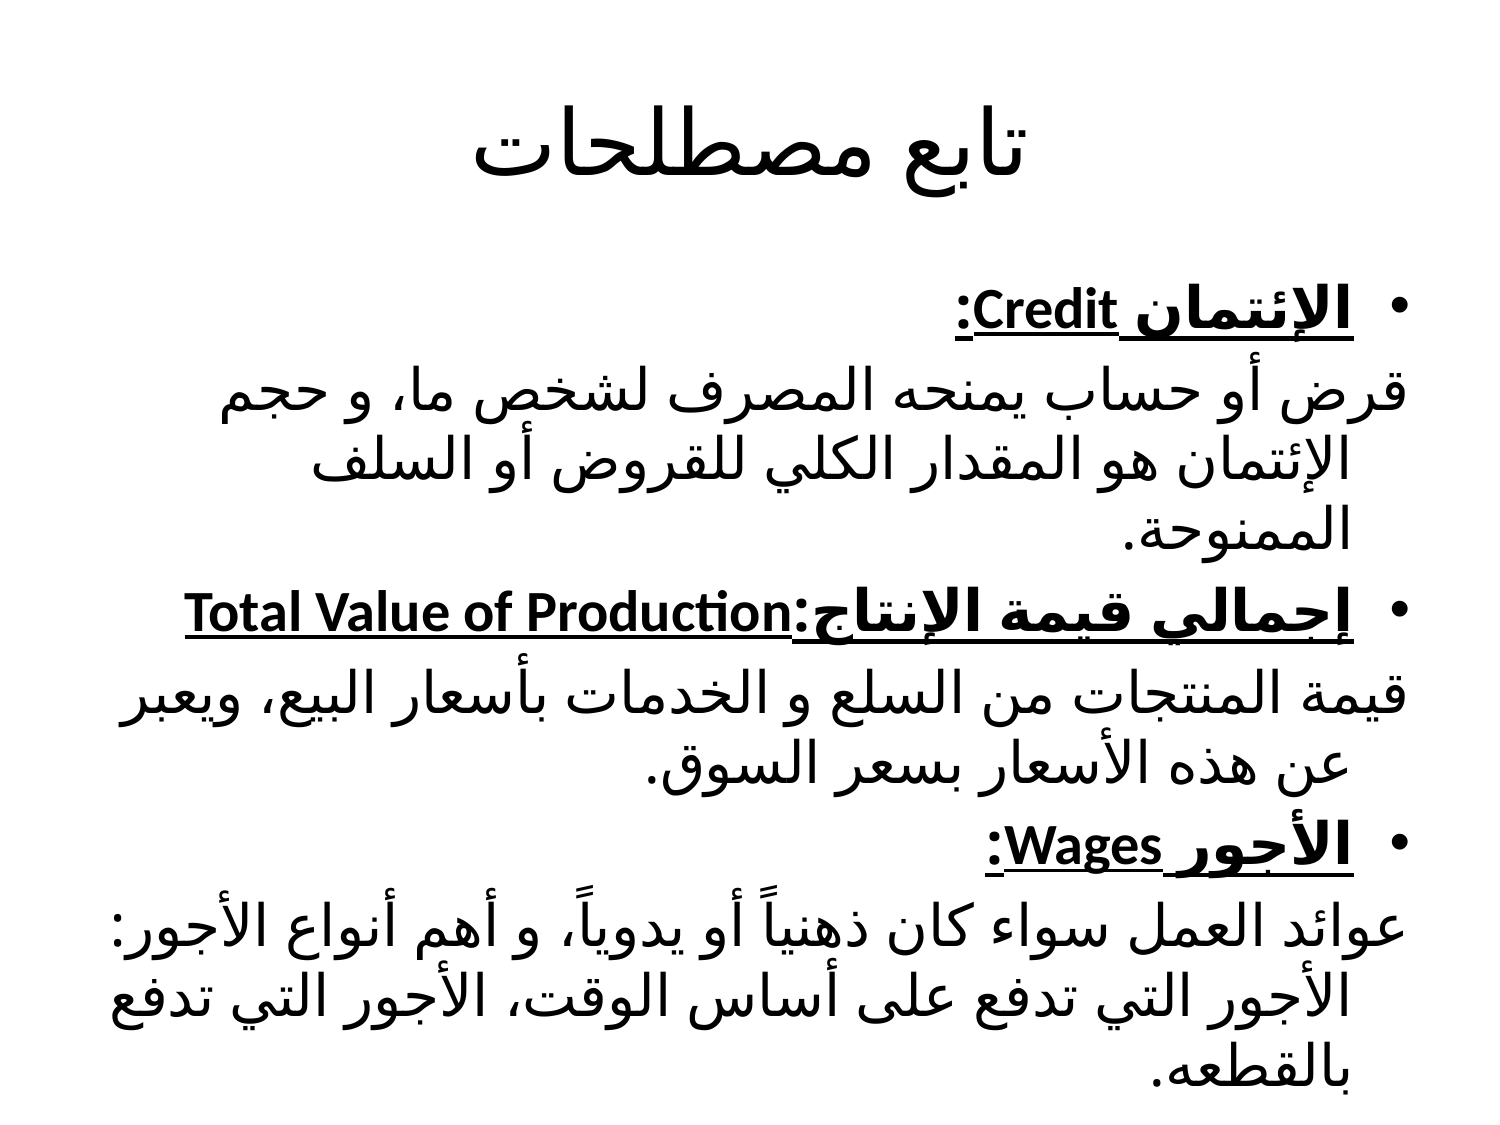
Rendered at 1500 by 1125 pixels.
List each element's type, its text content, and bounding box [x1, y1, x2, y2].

list الإئتمان Credit: قرض أو حساب يمنحه المصرف لشخص ما، و حجم الإئتمان هو المقدار الكلي للقروض أو السلف الممنوحة. إجمالي قيمة الإنتاج:Total Value of Production قيمة المنتجات من السلع و الخدمات بأسعار البيع، ويعبر عن هذه الأسعار بسعر السوق. الأجور Wages: عوائد العمل سواء كان ذهنياً أو يدوياً، و أهم أنواع الأجور: الأجور التي تدفع على أساس الوقت، الأجور التي تدفع بالقطعه. [75, 262, 1425, 1005]
title تابع مصطلحات [75, 45, 1425, 233]
